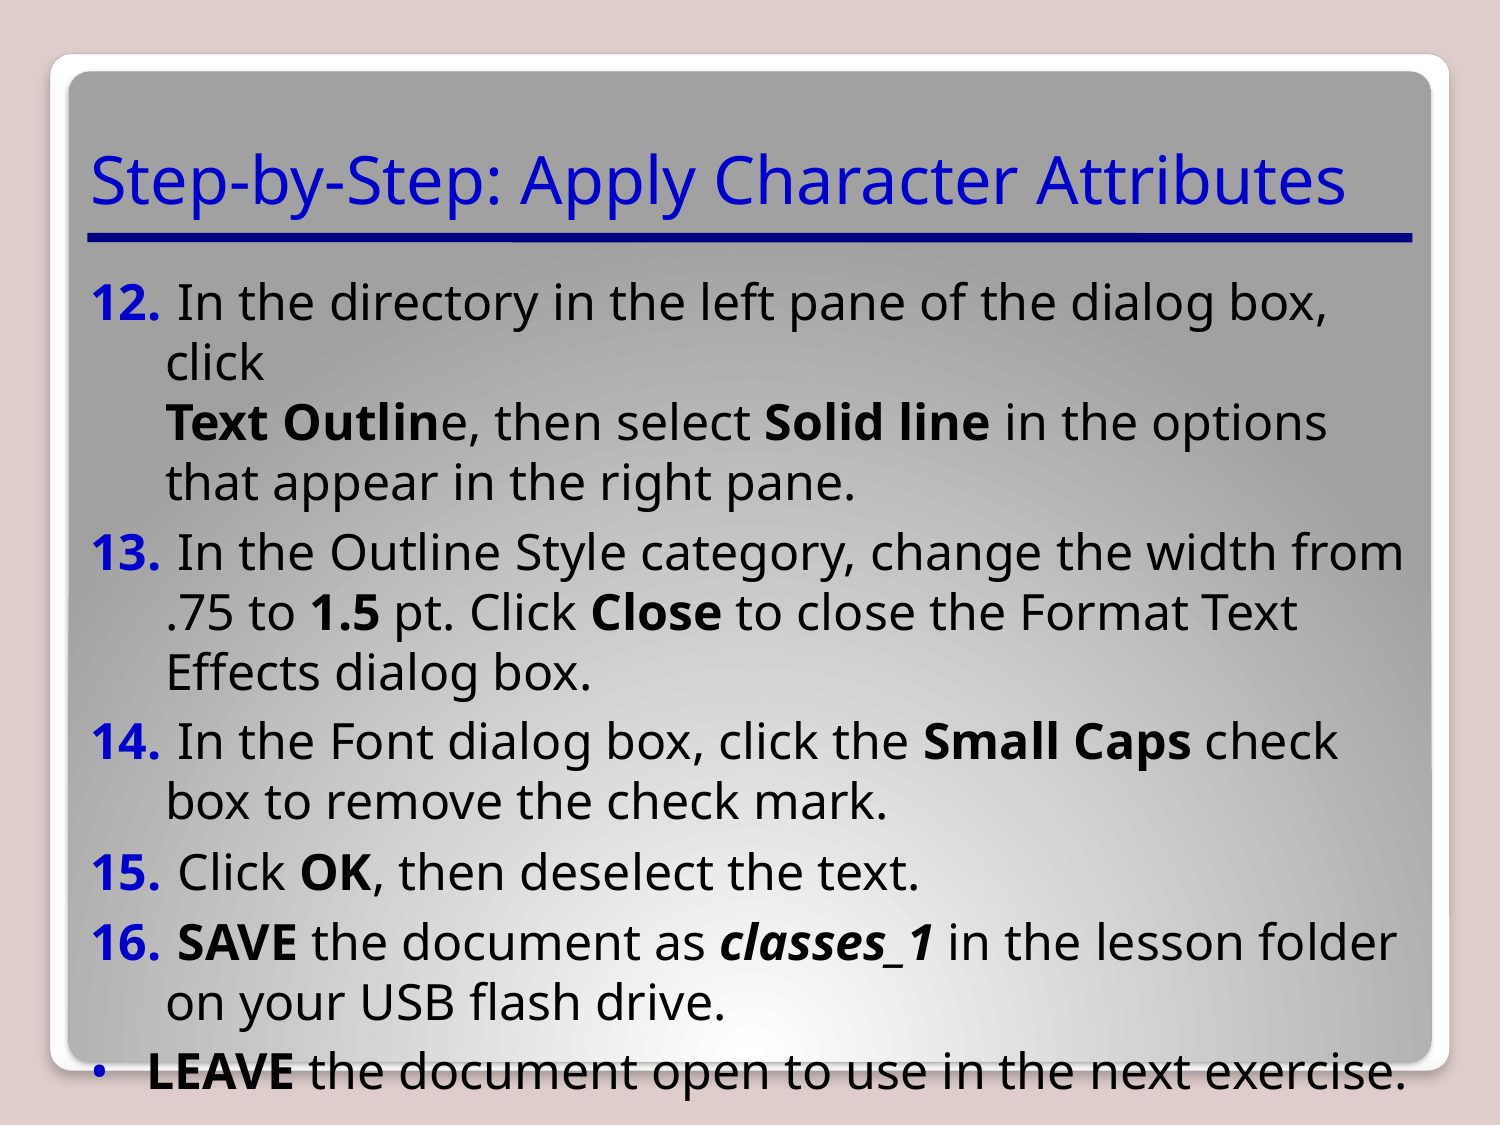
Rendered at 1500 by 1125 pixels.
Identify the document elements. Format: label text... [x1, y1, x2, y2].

list In the directory in the left pane of the dialog box, click Text Outline, then select Solid line in the options that appear in the right pane. In the Outline Style category, change the width from .75 to 1.5 pt. Click Close to close the Format Text Effects dialog box. In the Font dialog box, click the Small Caps check box to remove the check mark. Click OK, then deselect the text. SAVE the document as classes_1 in the lesson folder on your USB flash drive. LEAVE the document open to use in the next exercise. [74, 262, 1426, 1063]
title Step-by-Step: Apply Character Attributes [74, 74, 1426, 226]
